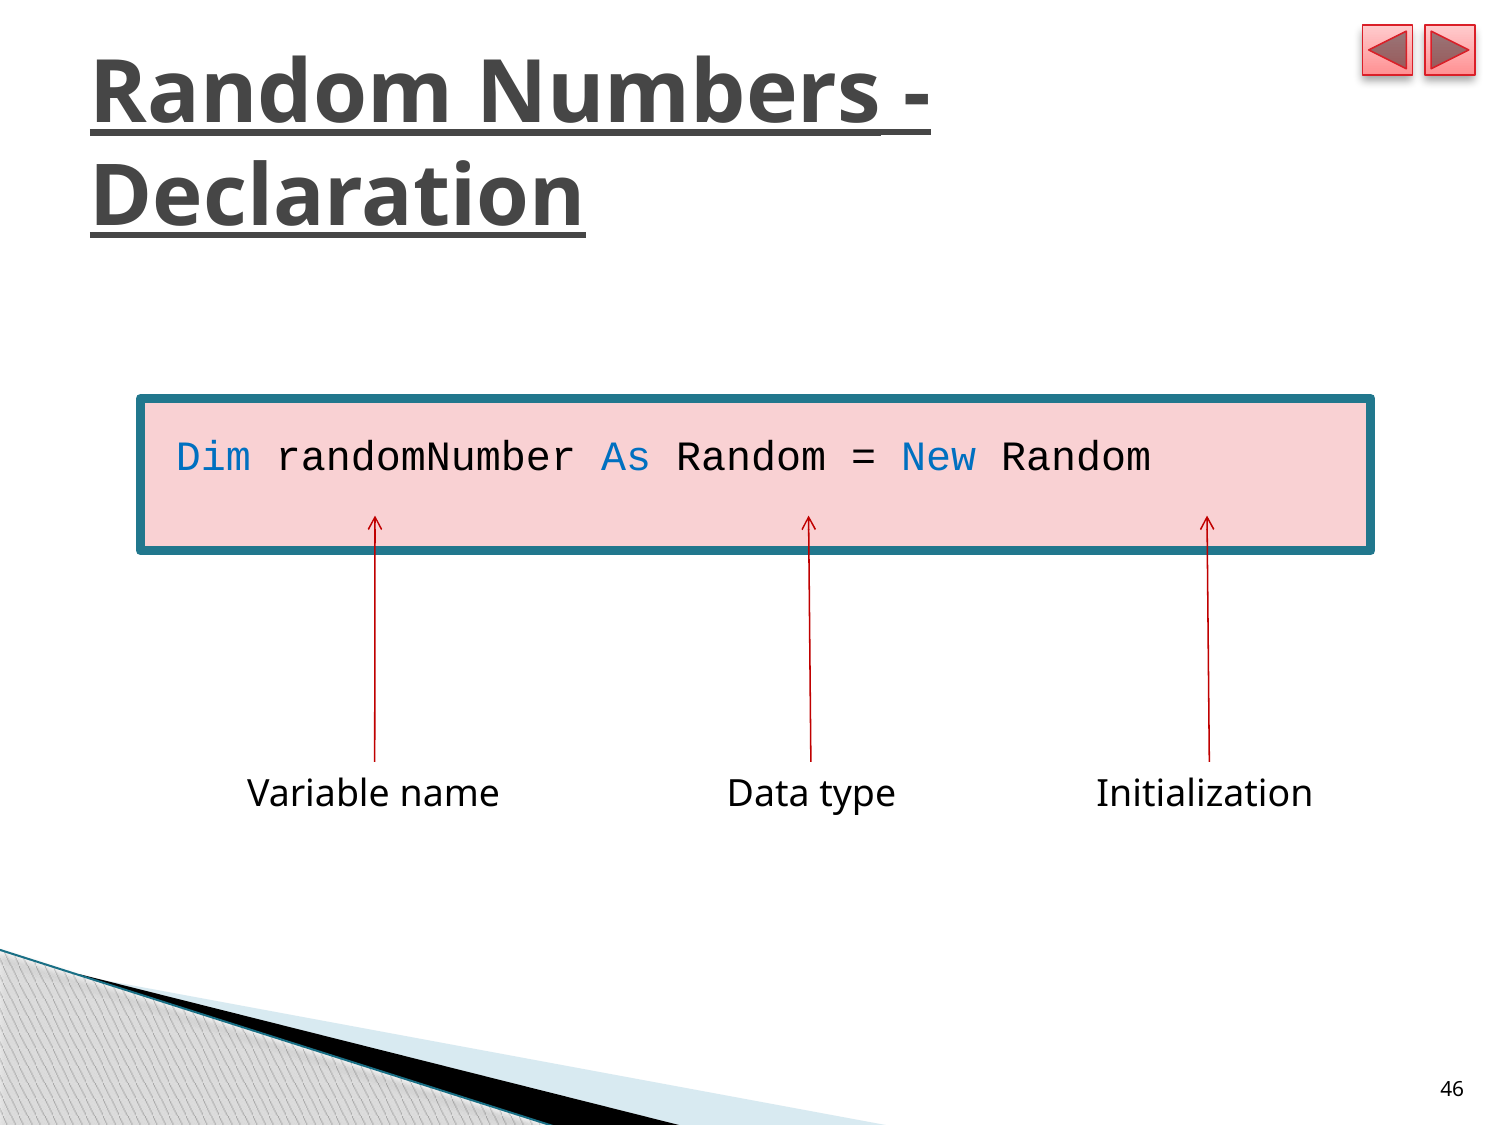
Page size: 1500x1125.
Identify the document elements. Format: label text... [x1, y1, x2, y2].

slide_number 46 [1418, 1051, 1479, 1112]
title Random Numbers -Declaration [75, 45, 1425, 233]
text_box Initialization [1081, 761, 1329, 822]
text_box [686, 637, 934, 641]
text_box Variable name [232, 761, 516, 822]
list Dim randomNumber As Random = New Random [92, 304, 1419, 988]
text_box Data type [711, 761, 912, 822]
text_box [1084, 637, 1332, 641]
